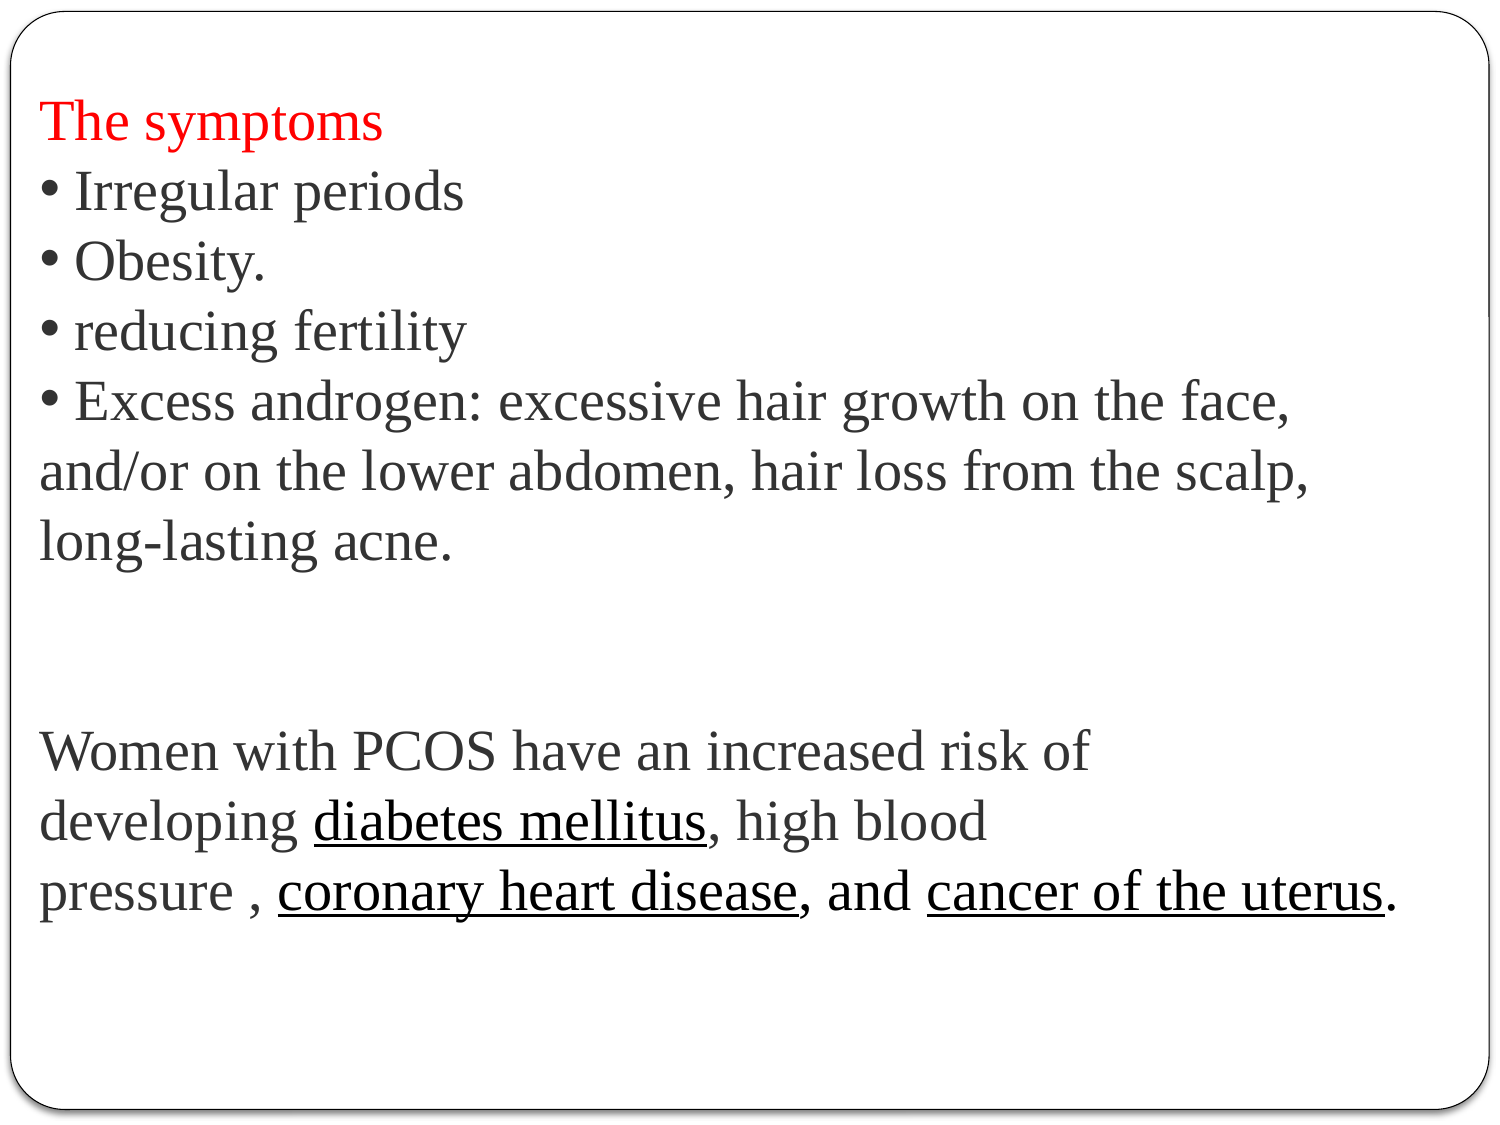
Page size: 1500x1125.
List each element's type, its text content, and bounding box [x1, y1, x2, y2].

text_box The symptoms Irregular periods Obesity. reducing fertility Excess androgen: excessive hair growth on the face, and/or on the lower abdomen, hair loss from the scalp, long-lasting acne. Women with PCOS have an increased risk of developing diabetes mellitus, high blood pressure , coronary heart disease, and cancer of the uterus. [24, 74, 1450, 930]
